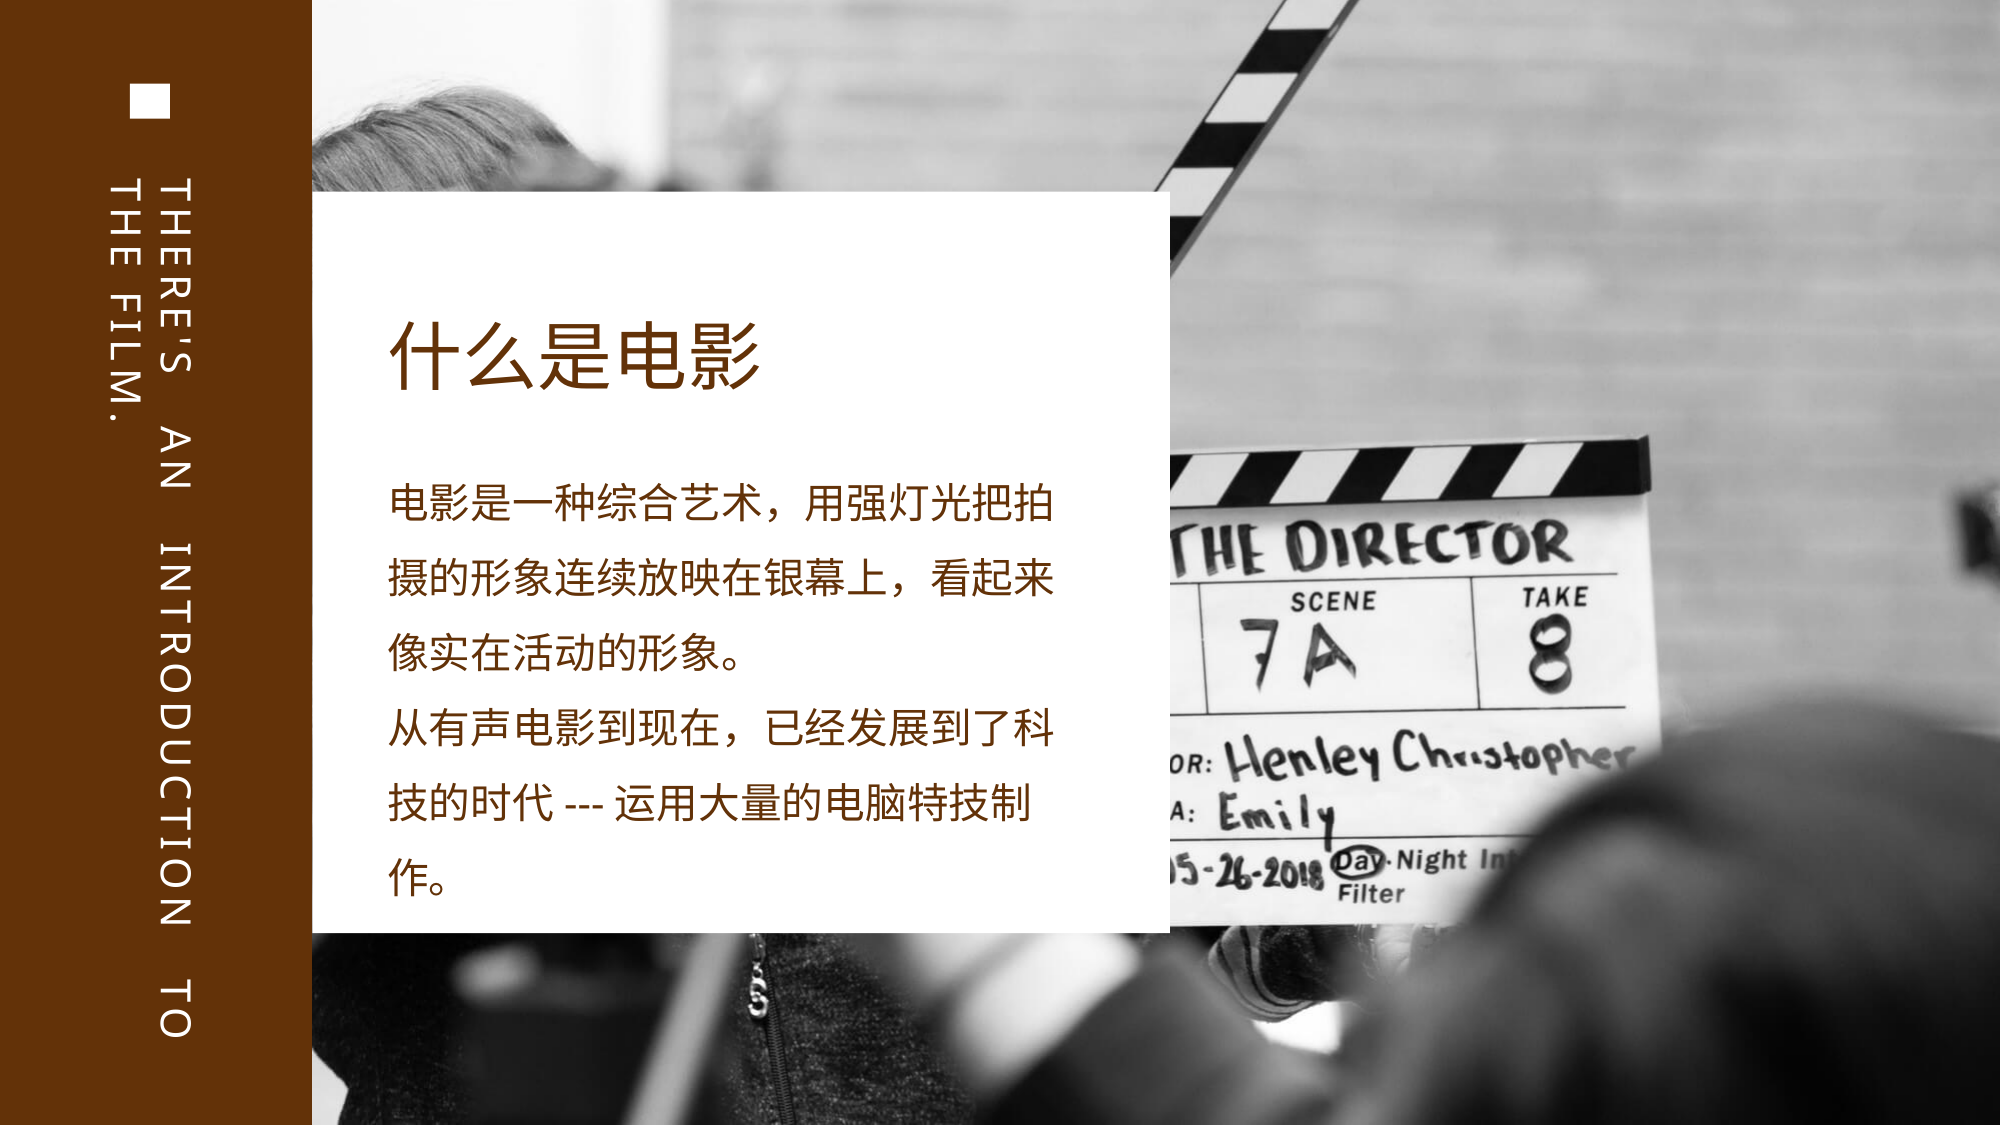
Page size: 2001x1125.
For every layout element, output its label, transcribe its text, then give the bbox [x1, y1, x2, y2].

text_box THERE'S AN INTRODUCTION TO THE FILM. [48, 163, 210, 1062]
text_box [129, 83, 171, 120]
picture [312, 0, 2000, 1125]
text_box [0, 0, 312, 1125]
